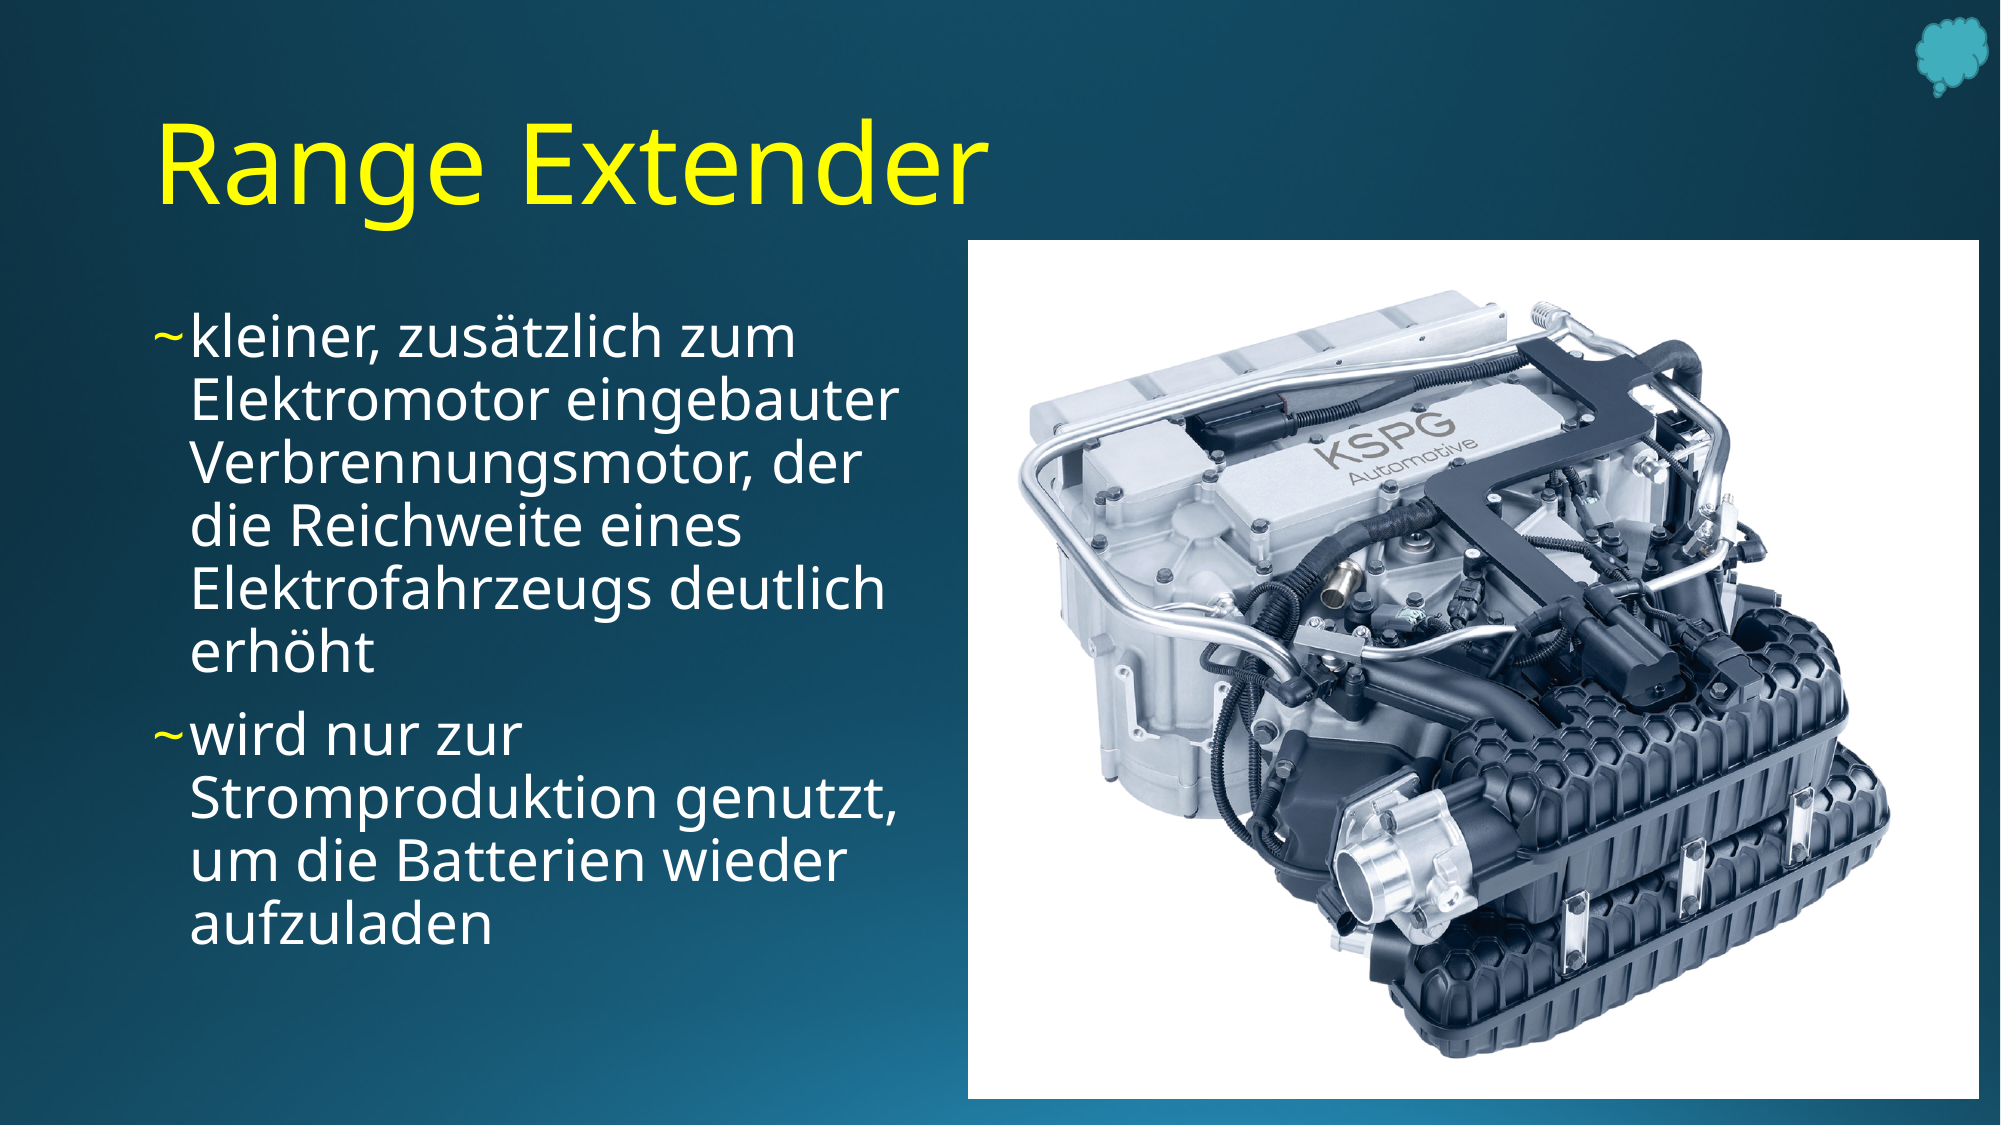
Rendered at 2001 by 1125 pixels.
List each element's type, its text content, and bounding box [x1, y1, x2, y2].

title Range Extender [137, 59, 1863, 278]
picture [0, 0, 2001, 1125]
list kleiner, zusätzlich zum Elektromotor eingebauter Verbrennungsmotor, der die Reichweite eines Elektrofahrzeugs deutlich erhöht wird nur zur Stromproduktion genutzt, um die Batterien wieder aufzuladen [137, 299, 954, 1014]
